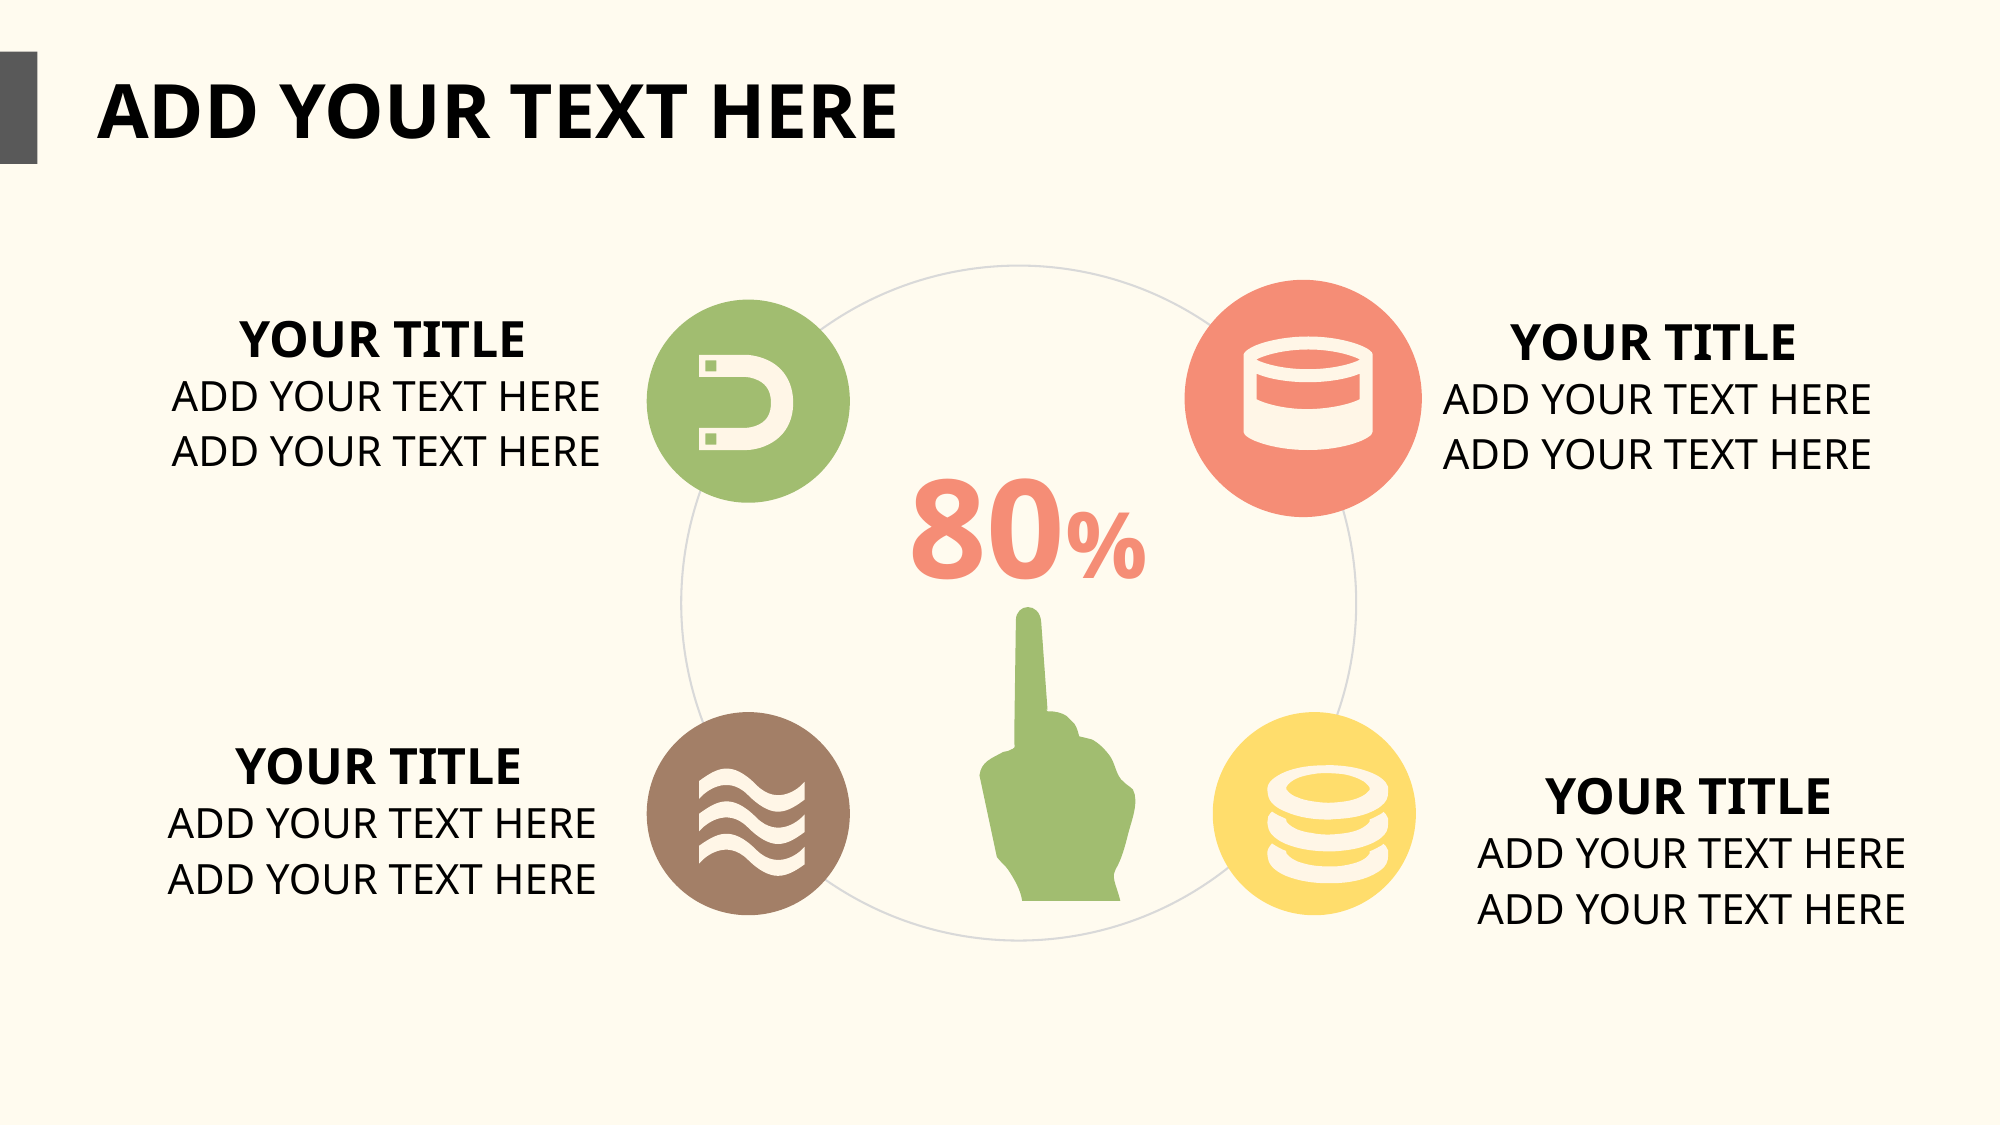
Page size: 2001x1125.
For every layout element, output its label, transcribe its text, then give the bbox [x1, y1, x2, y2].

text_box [144, 299, 629, 483]
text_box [140, 727, 625, 911]
text_box [1211, 711, 1417, 917]
text_box [680, 264, 1358, 942]
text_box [1267, 765, 1390, 884]
text_box [699, 354, 794, 451]
text_box [1243, 336, 1373, 451]
text_box [979, 614, 1136, 901]
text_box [1415, 303, 1900, 487]
text_box [0, 51, 38, 165]
text_box [645, 711, 851, 917]
text_box ADD YOUR TEXT HERE [82, 55, 915, 161]
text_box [699, 759, 805, 876]
text_box 80% [893, 433, 1164, 614]
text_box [1450, 757, 1935, 941]
text_box [1183, 278, 1415, 519]
text_box [645, 298, 851, 504]
